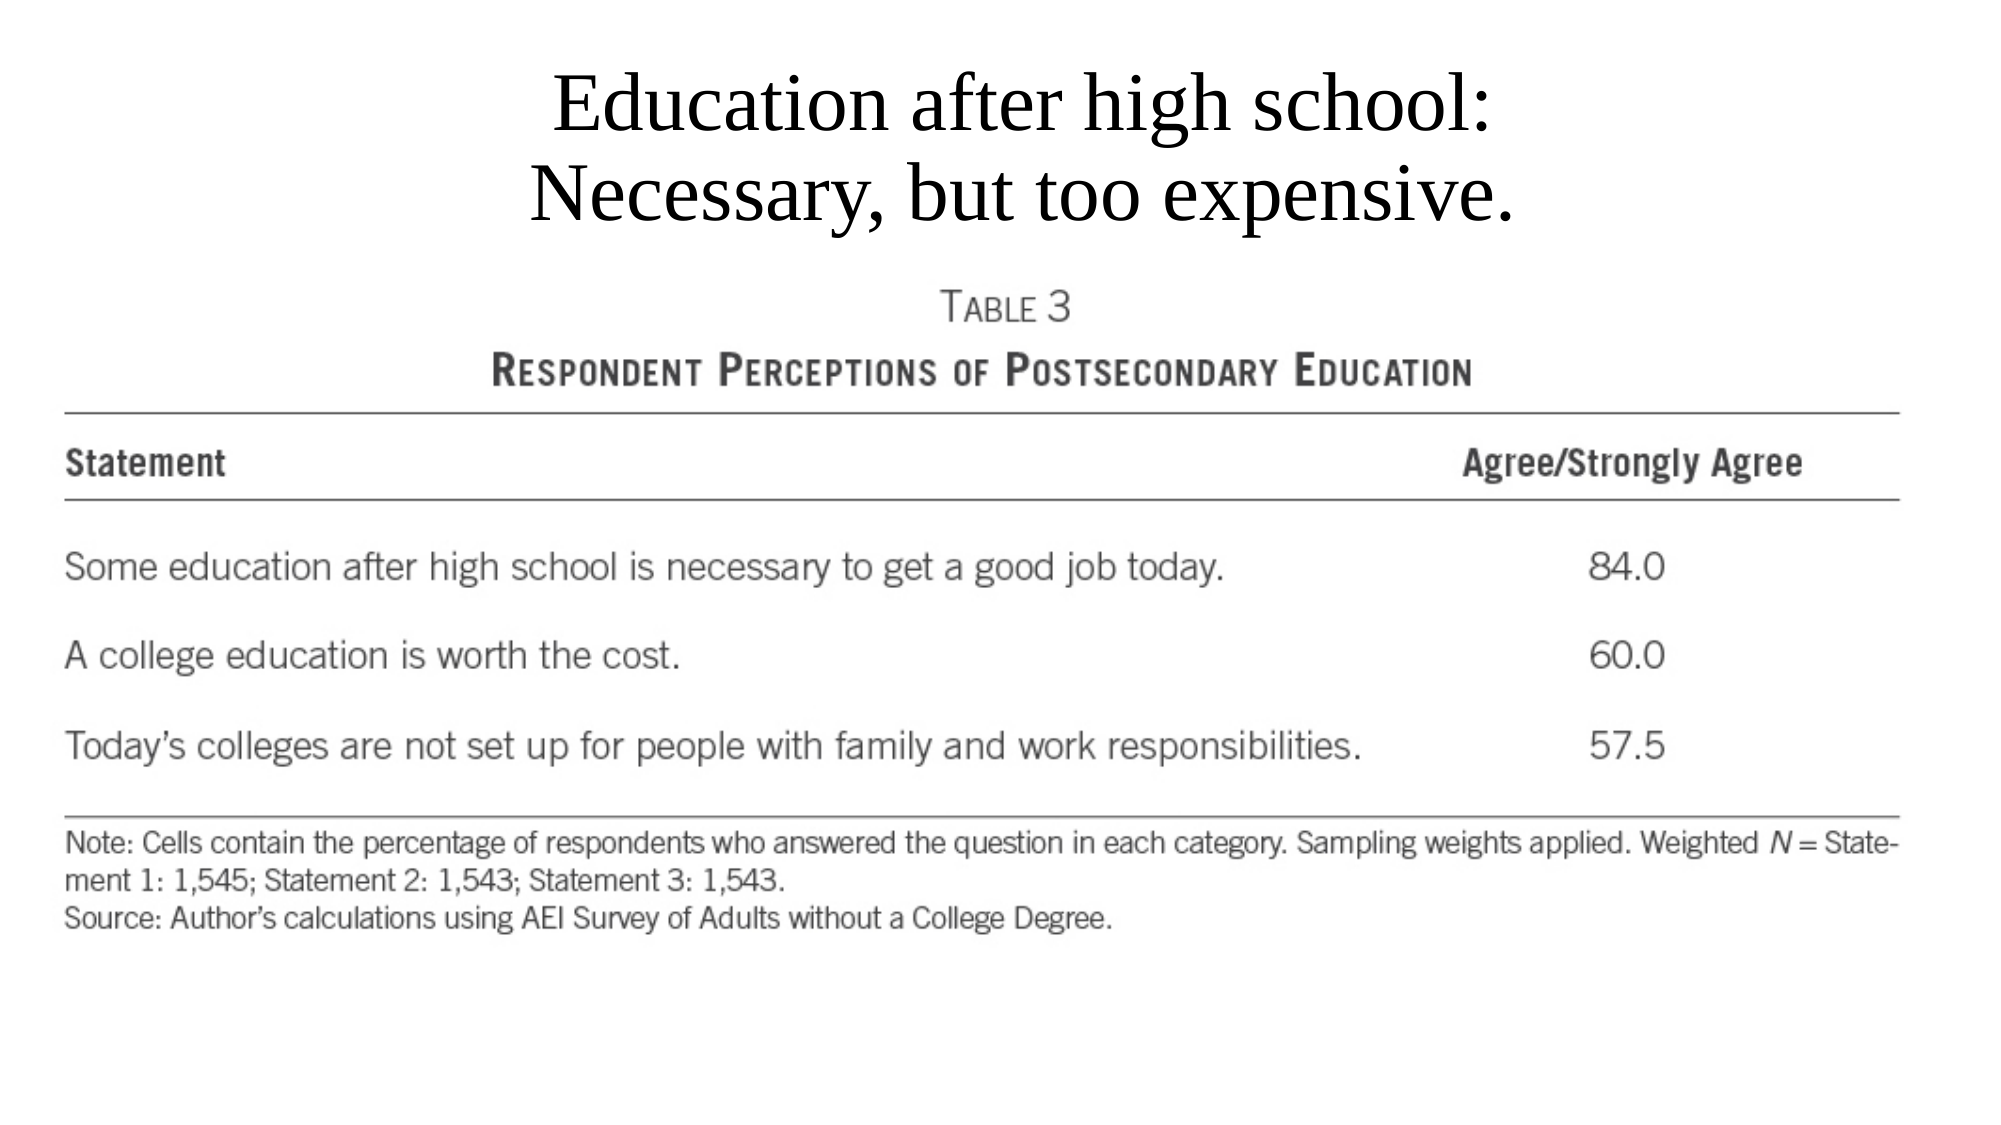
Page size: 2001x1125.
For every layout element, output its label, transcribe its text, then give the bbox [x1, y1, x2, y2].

title Education after high school: Necessary, but too expensive. [137, 39, 1910, 258]
picture [15, 260, 1930, 948]
